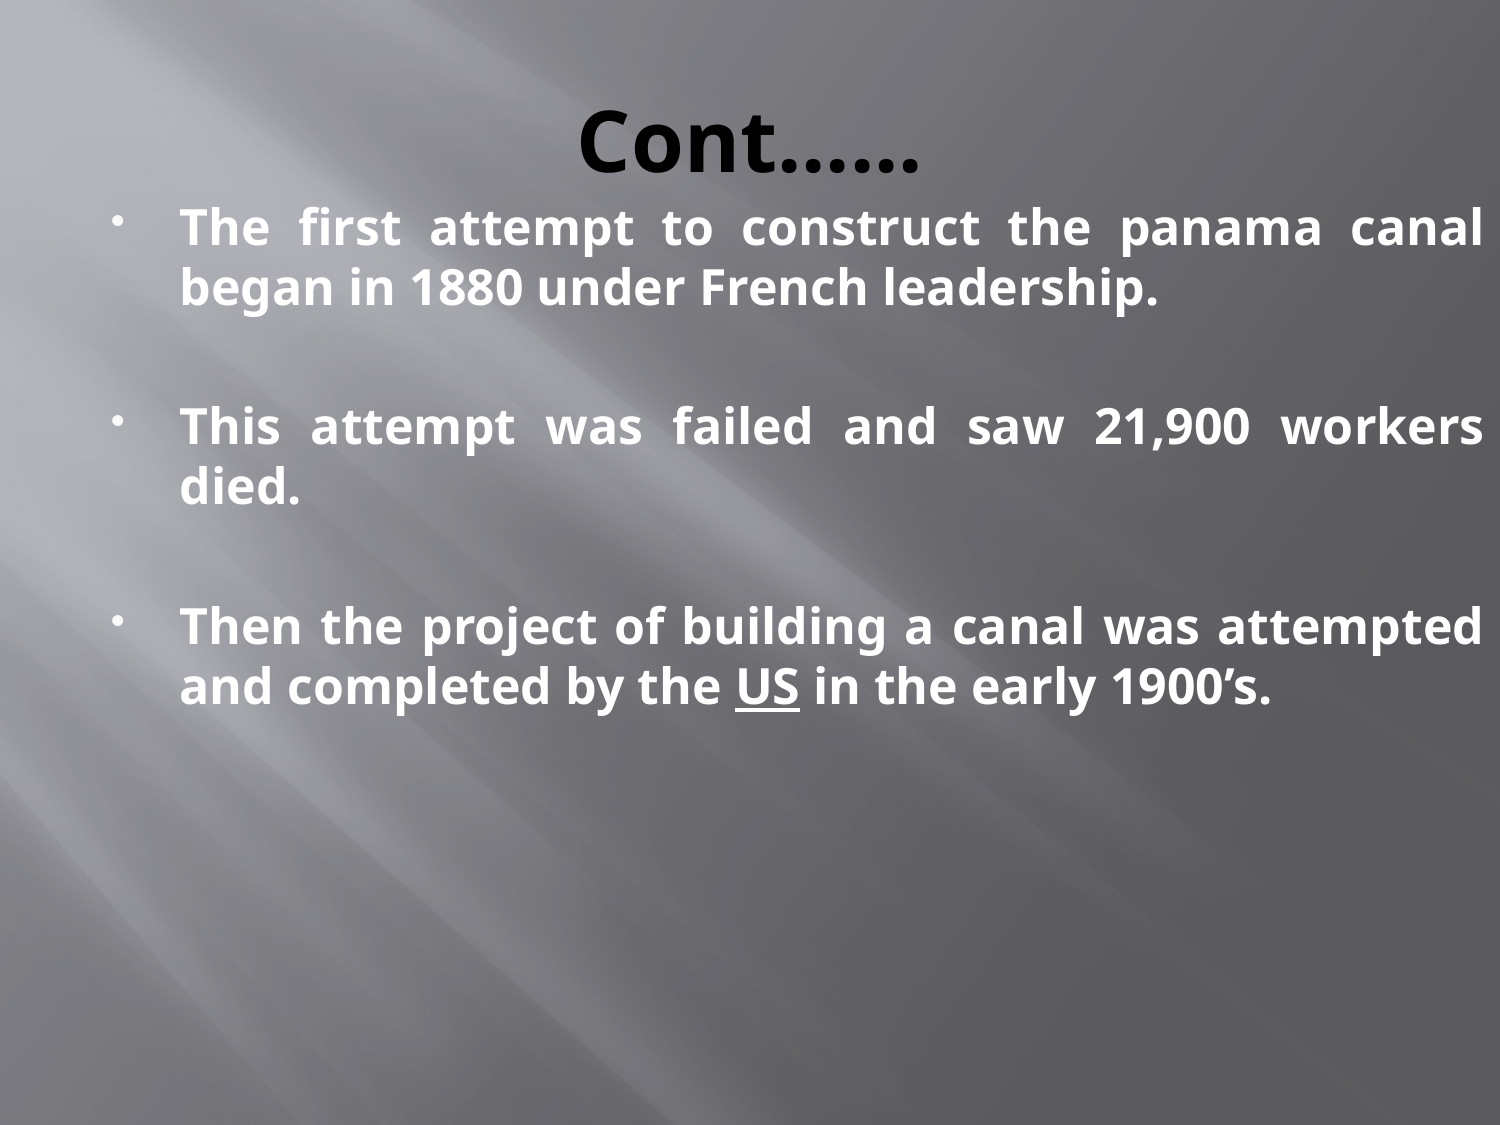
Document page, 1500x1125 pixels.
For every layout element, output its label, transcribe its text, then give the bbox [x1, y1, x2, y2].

title Cont...... [75, 45, 1425, 187]
list The first attempt to construct the panama canal began in 1880 under French leadership. This attempt was failed and saw 21,900 workers died. Then the project of building a canal was attempted and completed by the US in the early 1900’s. [75, 187, 1500, 725]
